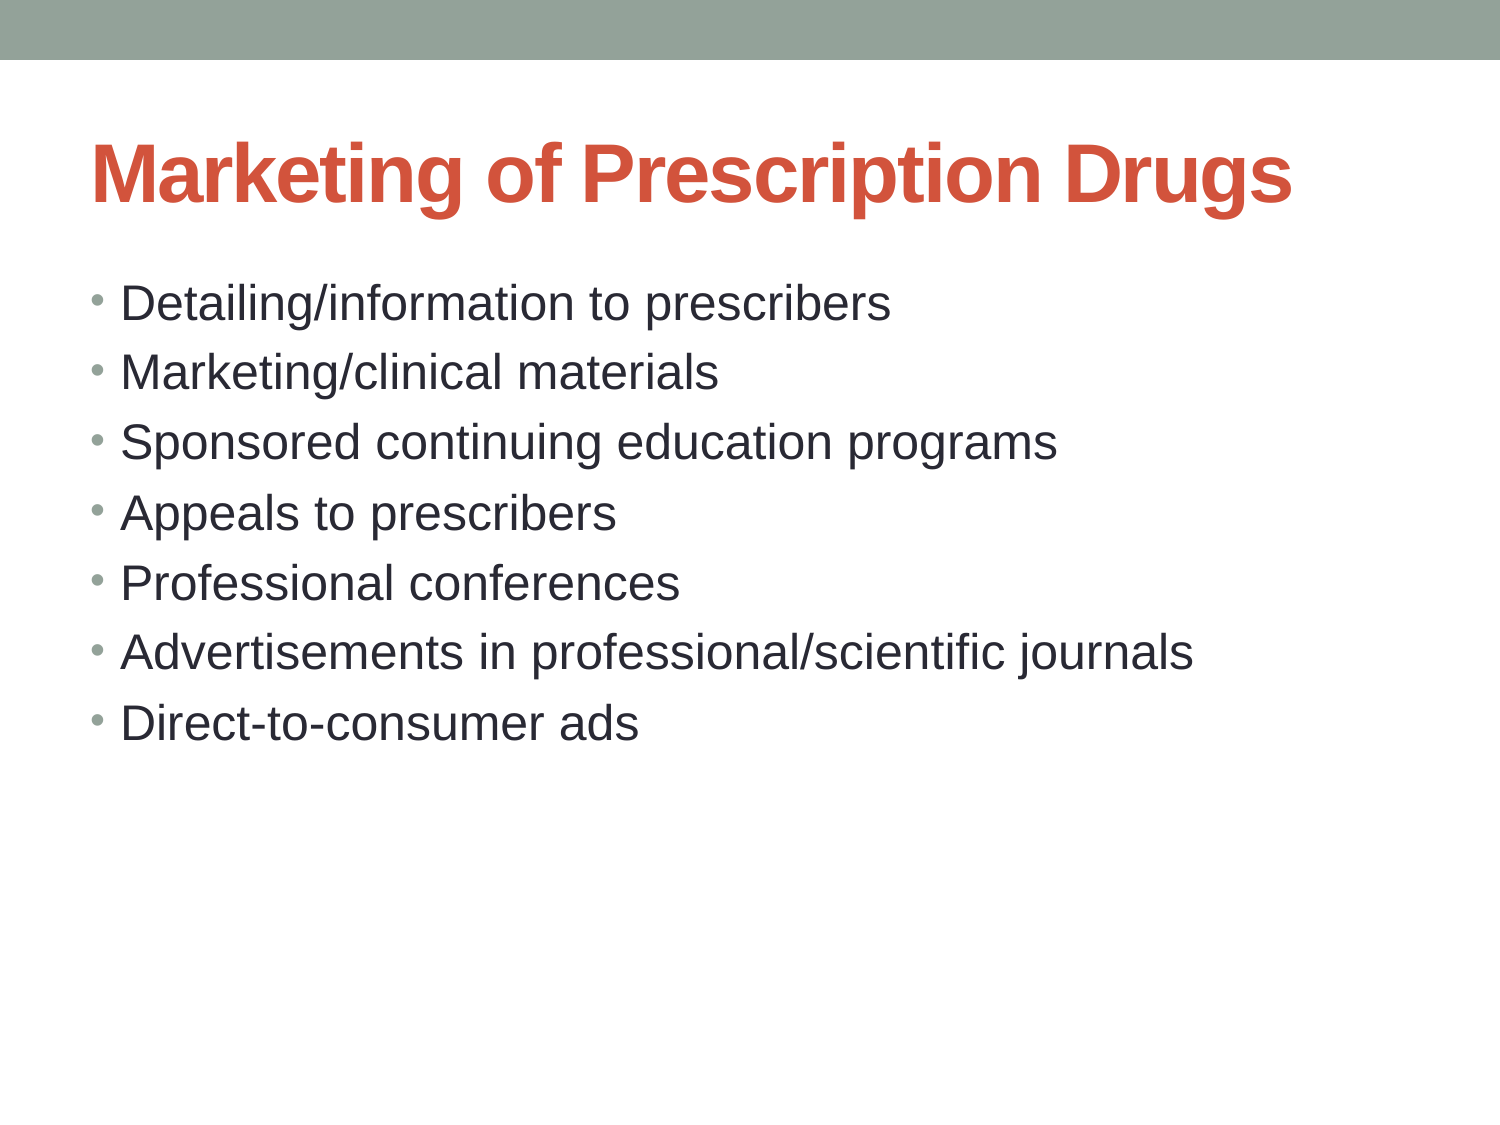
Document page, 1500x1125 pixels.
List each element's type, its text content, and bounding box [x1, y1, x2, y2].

title Marketing of Prescription Drugs [75, 87, 1425, 250]
list Detailing/information to prescribers Marketing/clinical materials Sponsored continuing education programs Appeals to prescribers Professional conferences Advertisements in professional/scientific journals Direct-to-consumer ads [75, 262, 1425, 1063]
